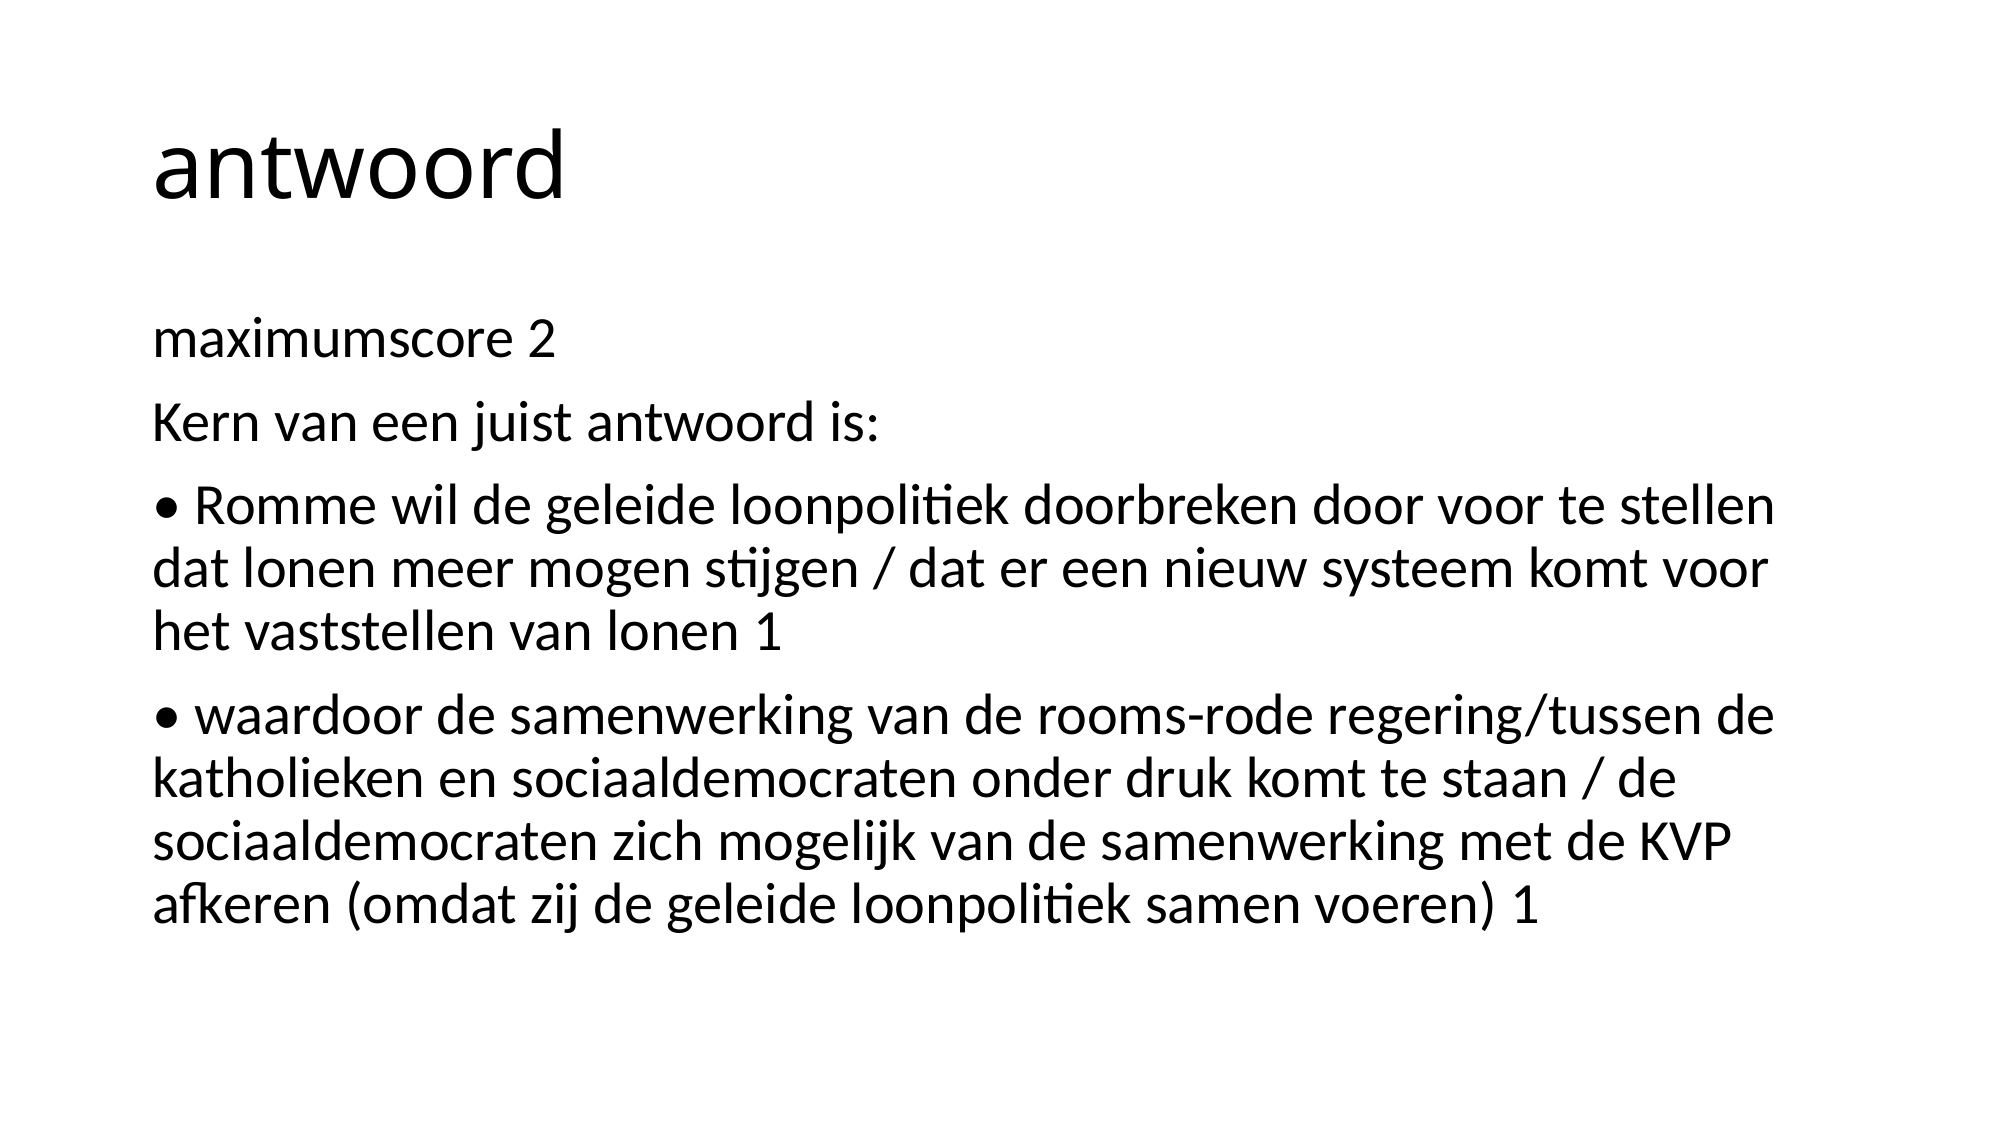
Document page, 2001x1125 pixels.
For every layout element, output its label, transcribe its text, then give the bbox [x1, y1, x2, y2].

title antwoord [137, 59, 1863, 278]
list maximumscore 2 Kern van een juist antwoord is: • Romme wil de geleide loonpolitiek doorbreken door voor te stellen dat lonen meer mogen stijgen / dat er een nieuw systeem komt voor het vaststellen van lonen 1 • waardoor de samenwerking van de rooms-rode regering/tussen de katholieken en sociaaldemocraten onder druk komt te staan / de sociaaldemocraten zich mogelijk van de samenwerking met de KVP afkeren (omdat zij de geleide loonpolitiek samen voeren) 1 [137, 299, 1863, 1014]
